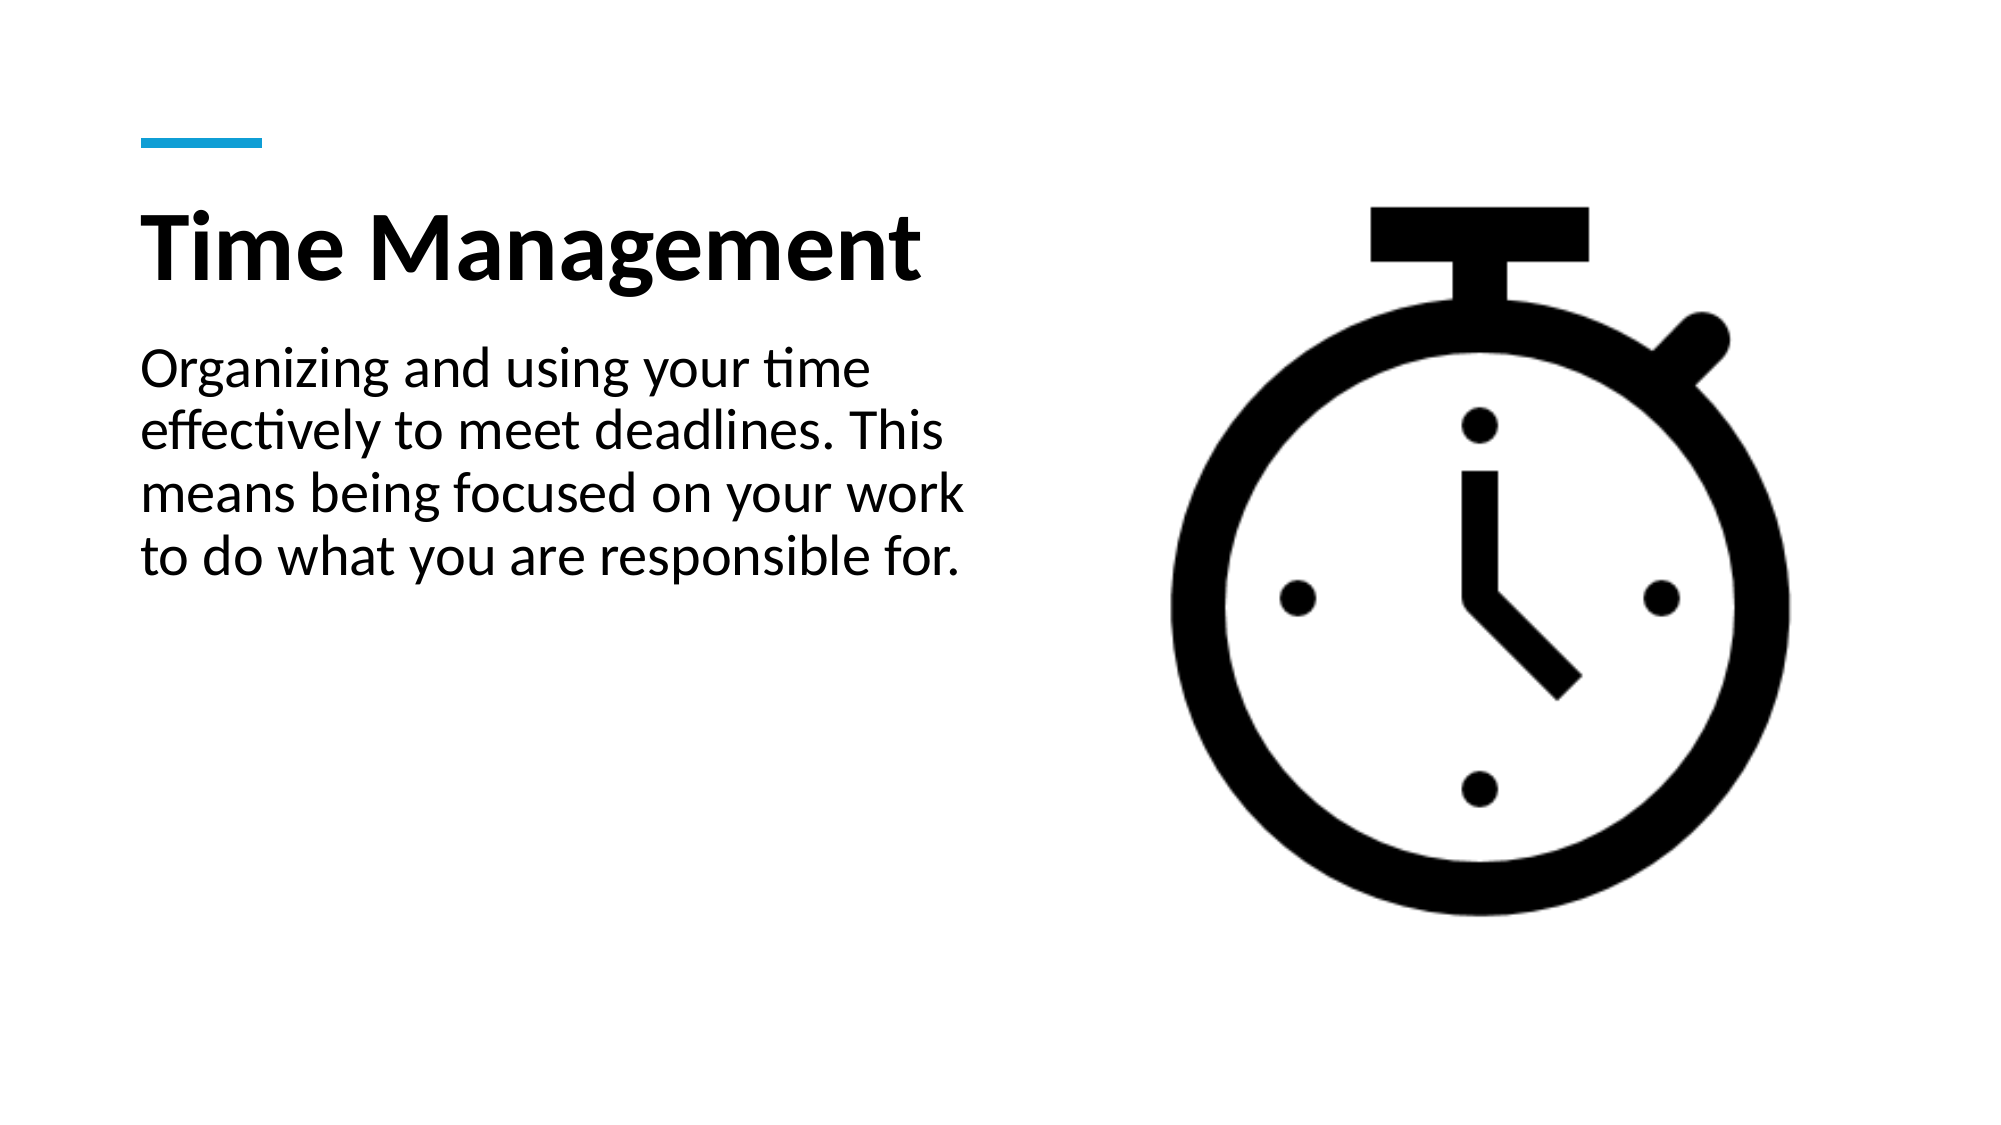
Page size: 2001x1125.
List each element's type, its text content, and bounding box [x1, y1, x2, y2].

title Time Management [124, 186, 1043, 330]
list Organizing and using your time effectively to meet deadlines. This means being focused on your work to do what you are responsible for. [124, 329, 1029, 1091]
picture [1043, 125, 1917, 1000]
